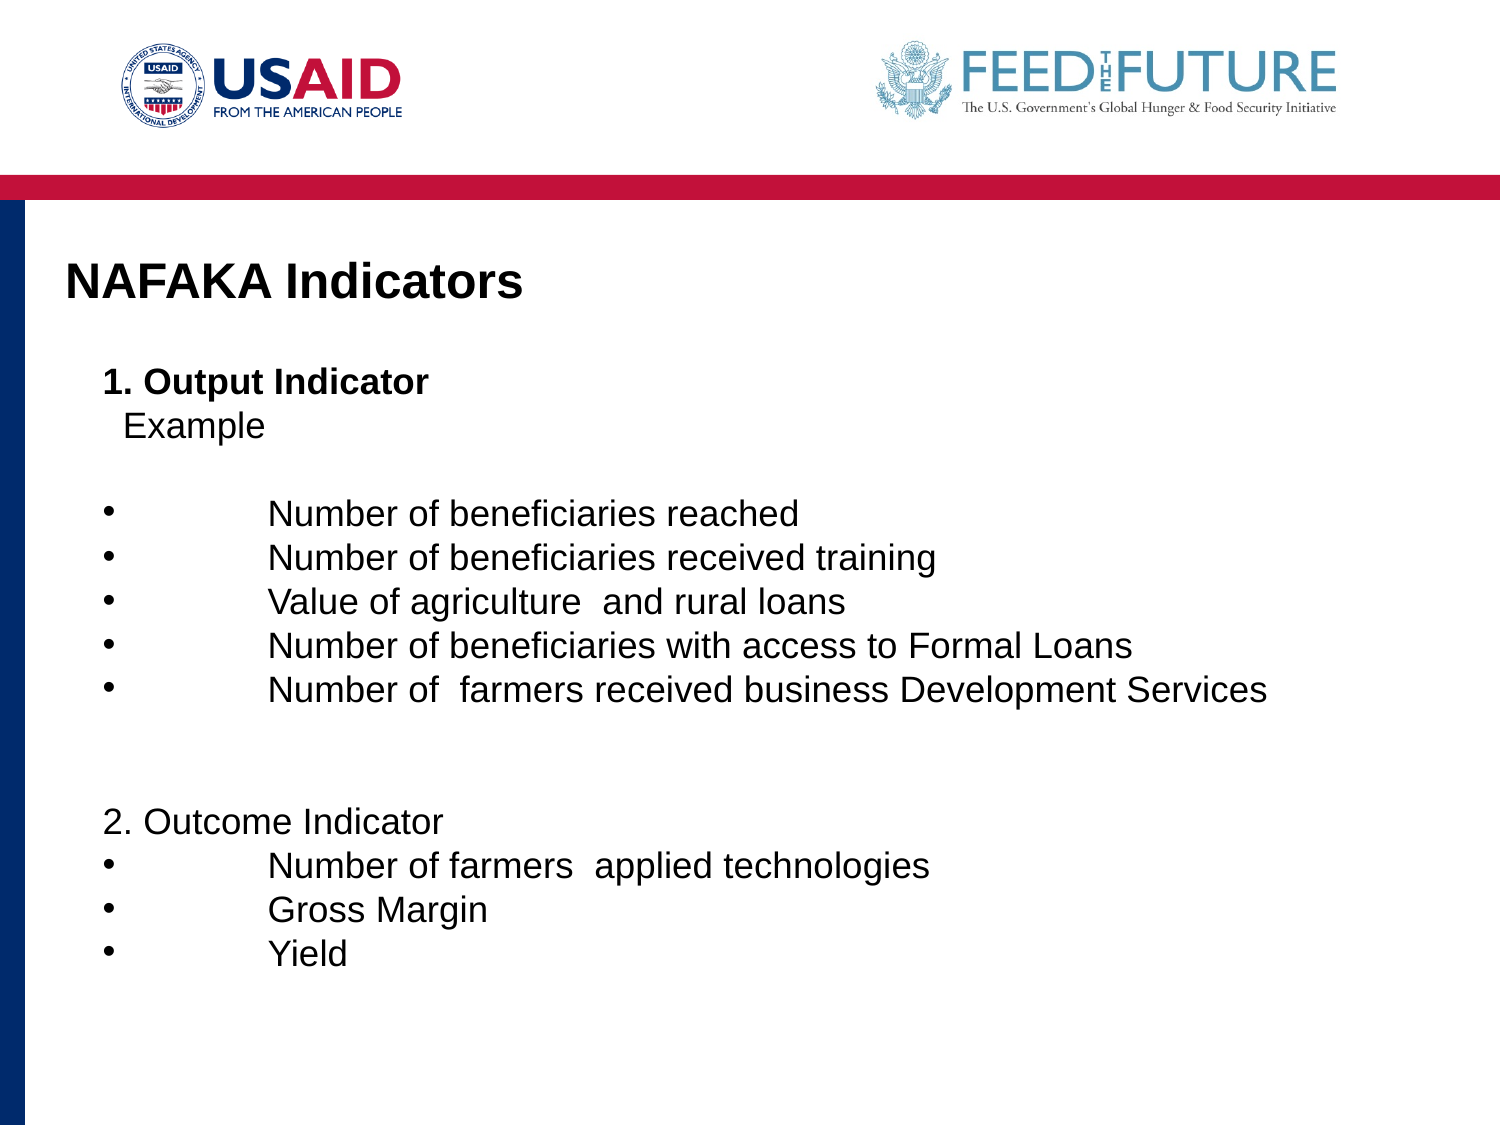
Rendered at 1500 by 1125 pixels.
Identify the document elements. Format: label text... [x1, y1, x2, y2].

picture [80, 17, 442, 158]
picture [837, 11, 1378, 152]
title NAFAKA Indicators [50, 240, 1500, 317]
text_box 1. Output Indicator Example Number of beneficiaries reached Number of beneficiaries received training Value of agriculture and rural loans Number of beneficiaries with access to Formal Loans Number of farmers received business Development Services 2. Outcome Indicator Number of farmers applied technologies Gross Margin Yield [87, 350, 1400, 988]
